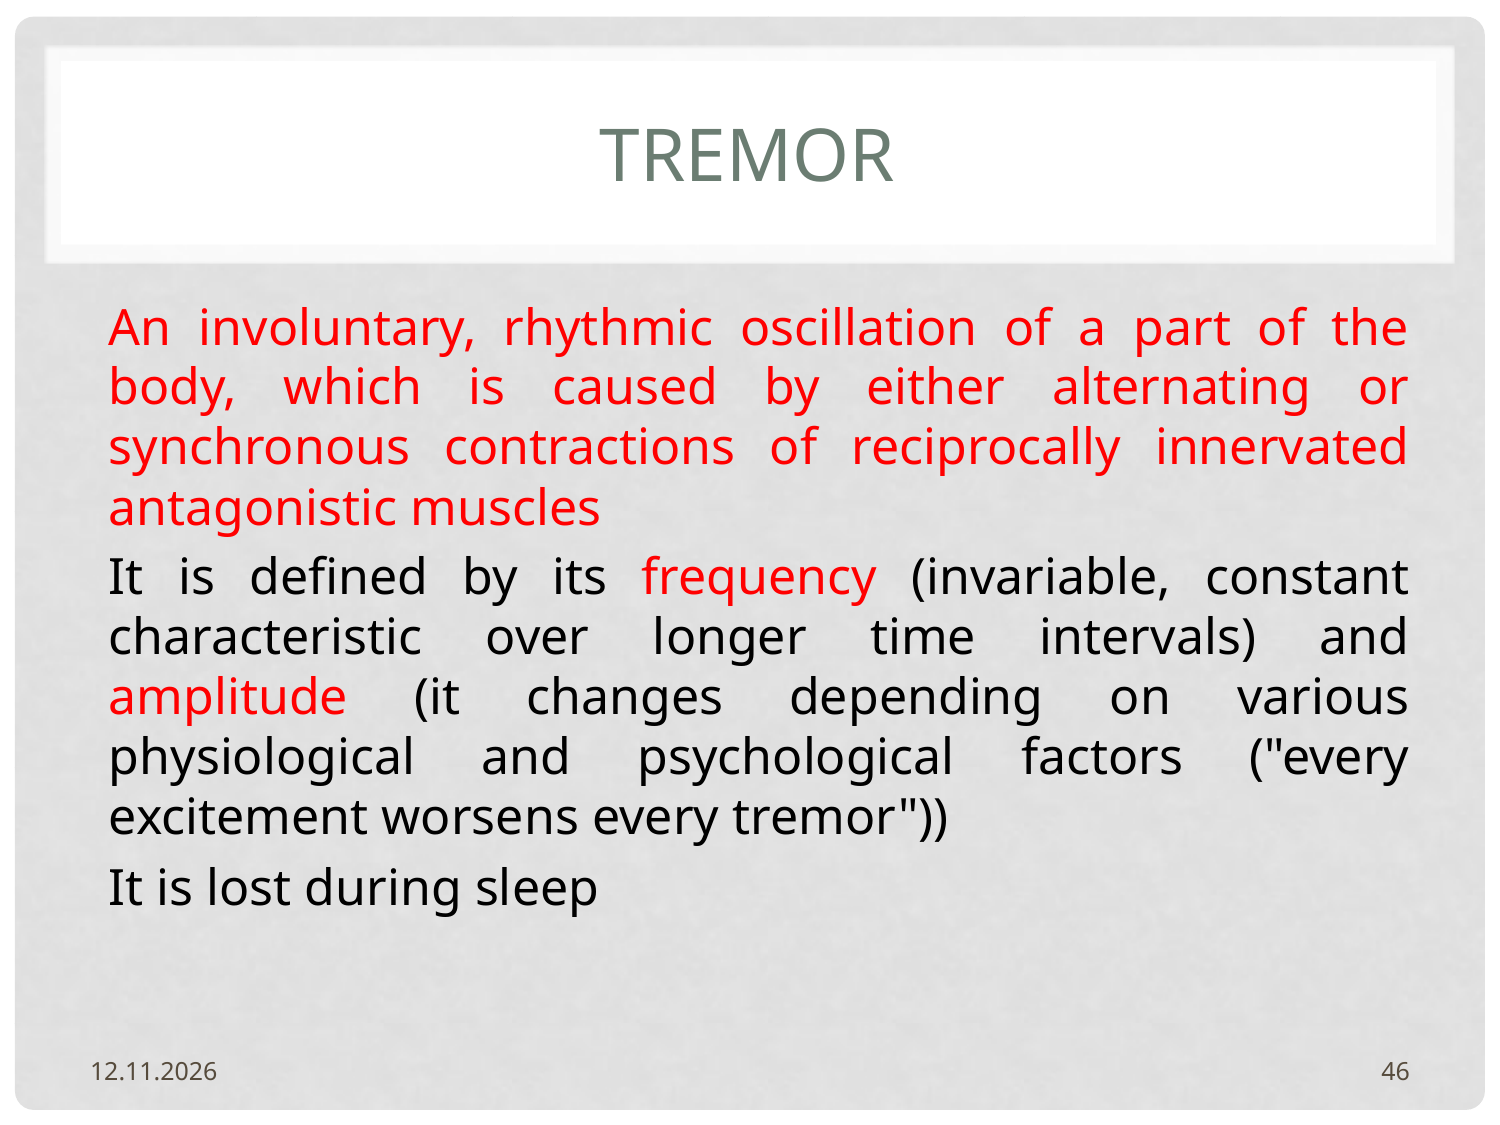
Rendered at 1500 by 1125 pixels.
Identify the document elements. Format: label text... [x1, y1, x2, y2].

slide_number 46 [1074, 1042, 1425, 1103]
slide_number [75, 1042, 425, 1103]
list An involuntary, rhythmic oscillation of a part of the body, which is caused by either alternating or synchronous contractions of reciprocally innervated antagonistic muscles It is defined by its frequency (invariable, constant characteristic over longer time intervals) and amplitude (it changes depending on various physiological and psychological factors ("every excitement worsens every tremor")) It is lost during sleep [75, 287, 1425, 1005]
title TREMOR [69, 66, 1425, 238]
